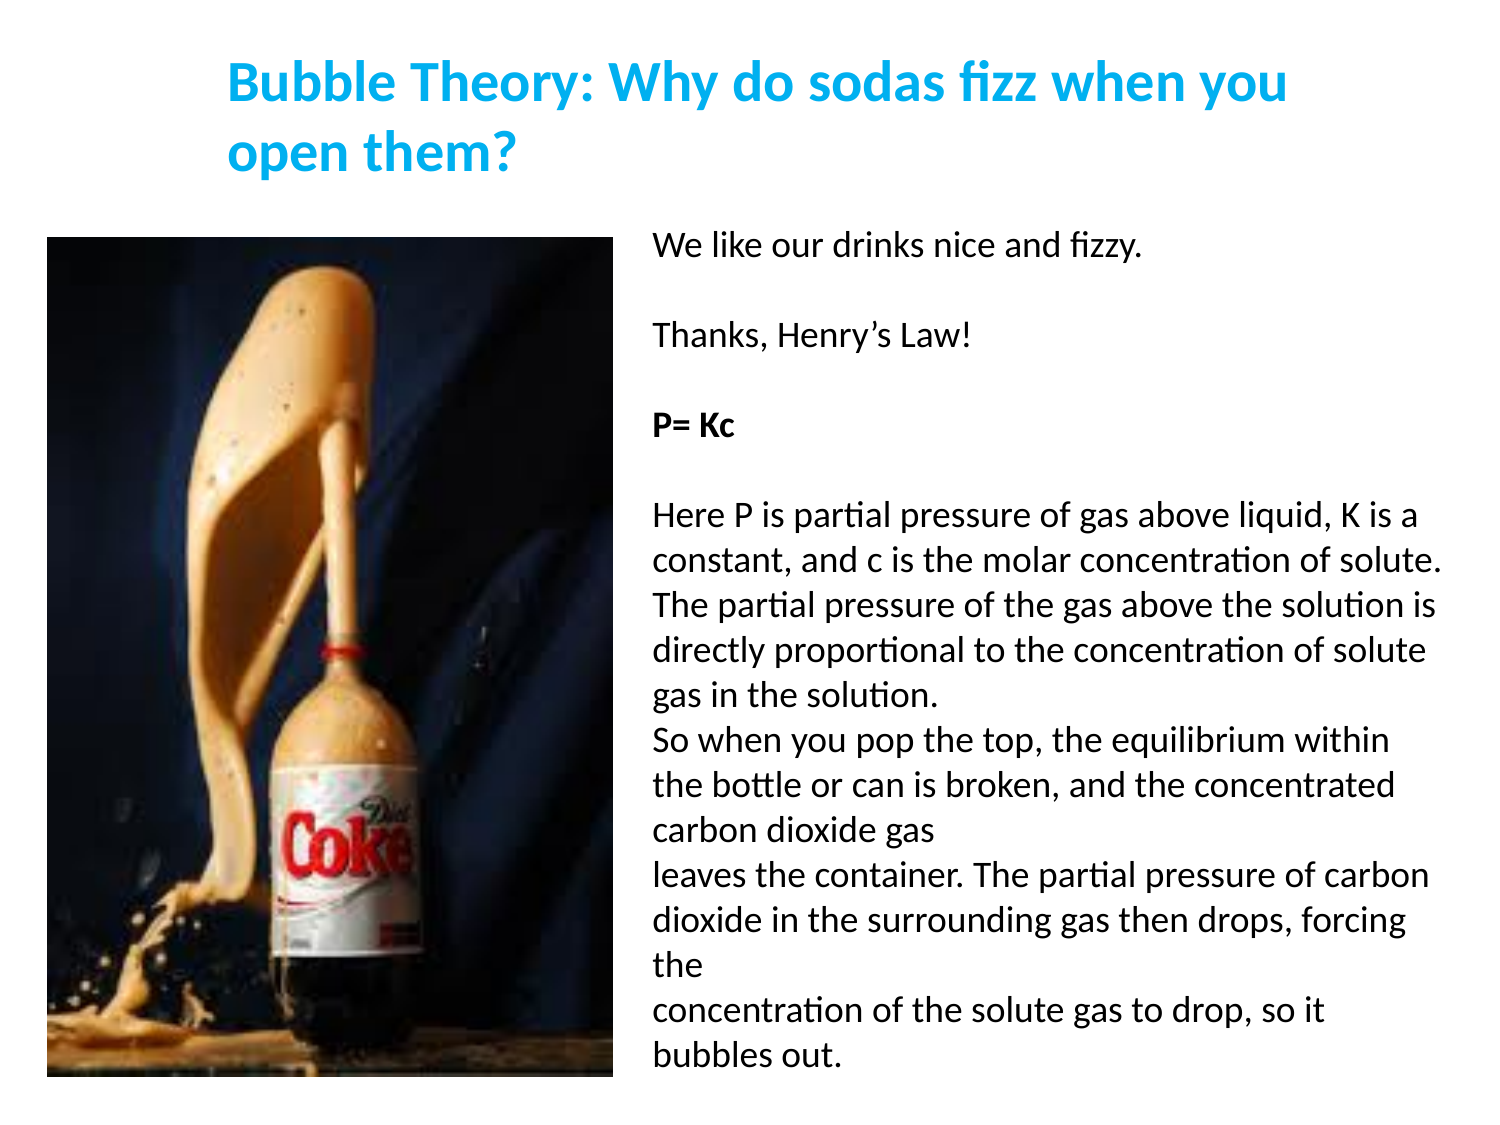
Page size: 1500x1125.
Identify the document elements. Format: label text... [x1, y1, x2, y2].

picture [47, 237, 613, 1077]
text_box Bubble Theory: Why do sodas fizz when you open them? [212, 35, 1388, 191]
text_box We like our drinks nice and fizzy. Thanks, Henry’s Law! P= Kc Here P is partial pressure of gas above liquid, K is a constant, and c is the molar concentration of solute. The partial pressure of the gas above the solution is directly proportional to the concentration of solute gas in the solution. So when you pop the top, the equilibrium within the bottle or can is broken, and the concentrated carbon dioxide gas leaves the container. The partial pressure of carbon dioxide in the surrounding gas then drops, forcing the concentration of the solute gas to drop, so it bubbles out. [637, 212, 1463, 1125]
